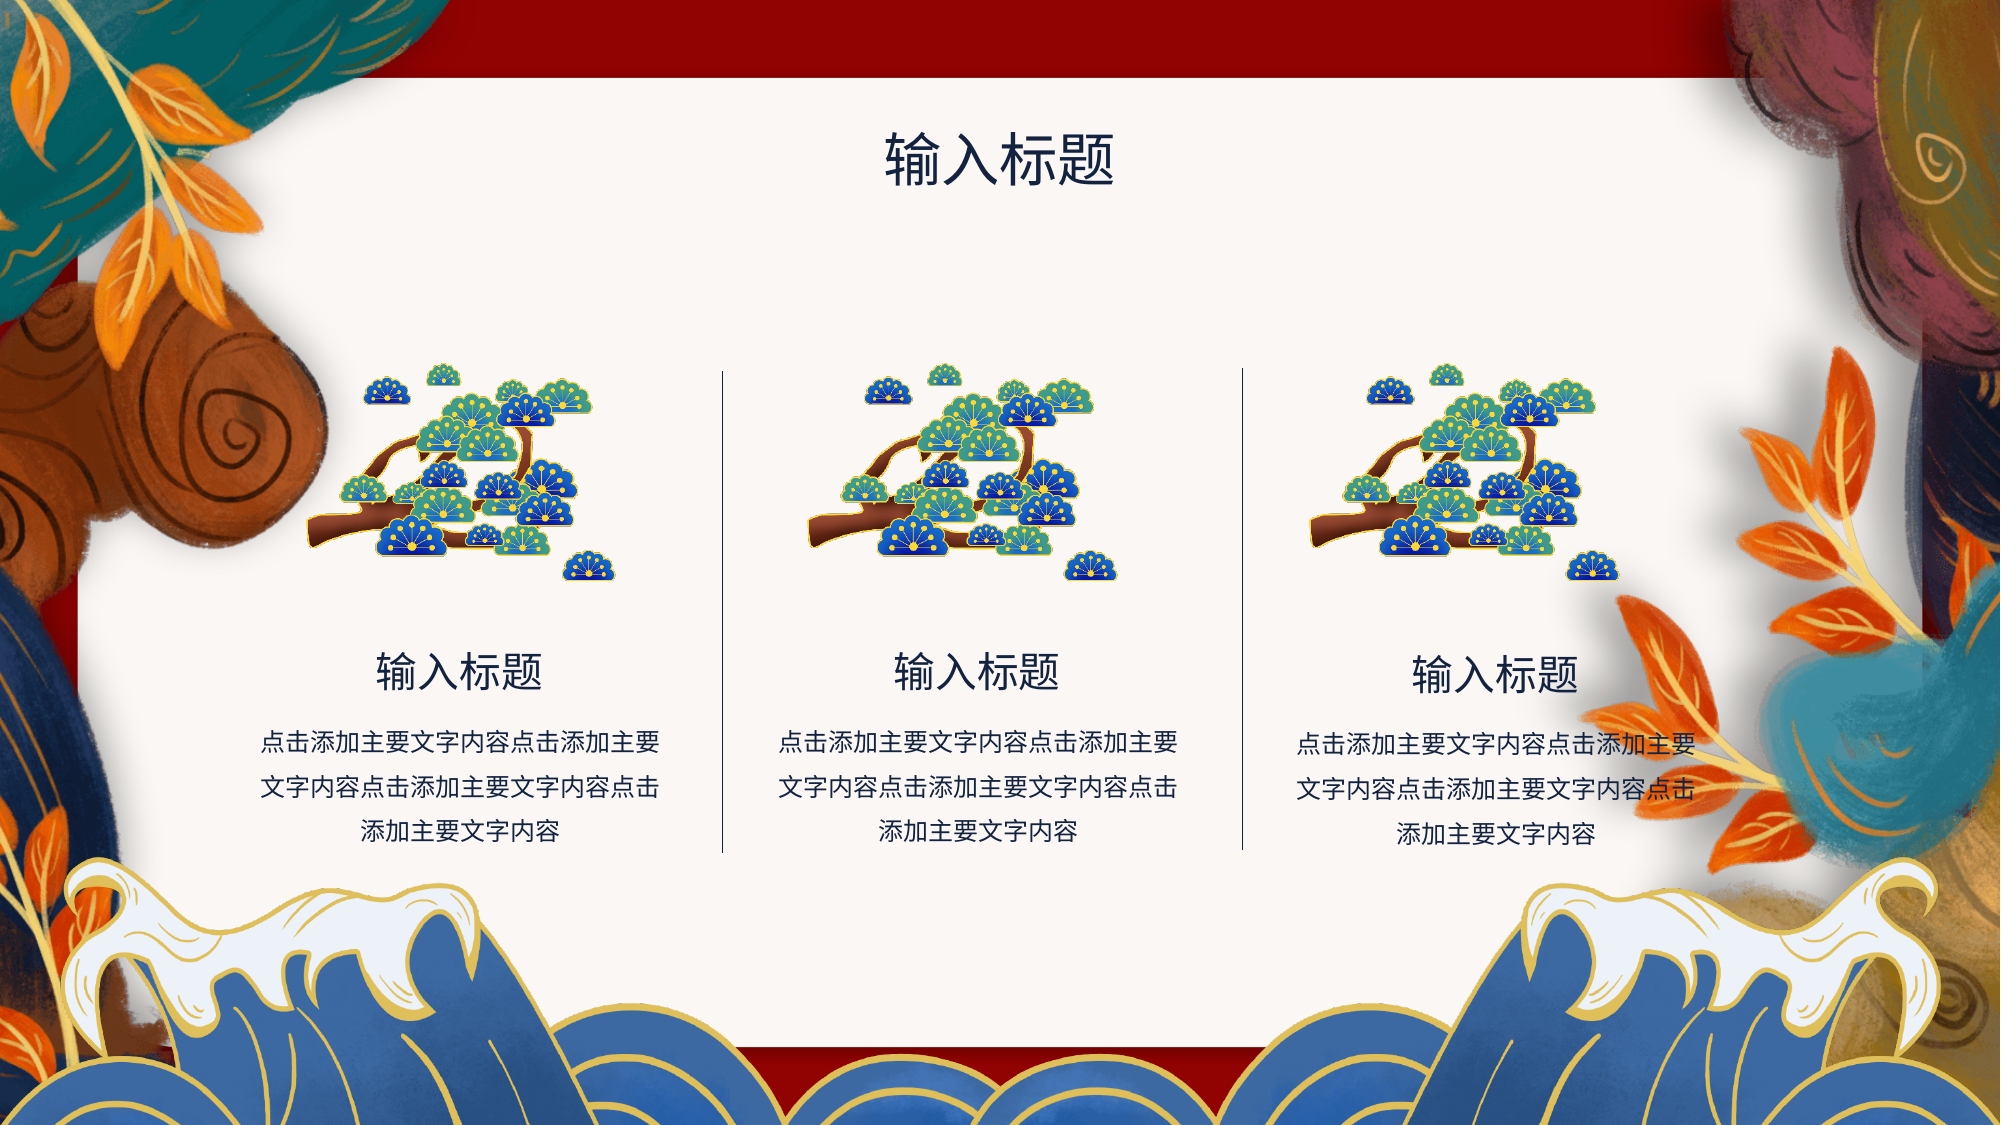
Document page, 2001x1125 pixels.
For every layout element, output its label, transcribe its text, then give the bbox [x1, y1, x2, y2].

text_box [752, 638, 1204, 850]
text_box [234, 638, 686, 850]
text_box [1270, 641, 1722, 853]
text_box 输入标题 [868, 115, 1132, 201]
picture [0, 0, 2001, 1125]
